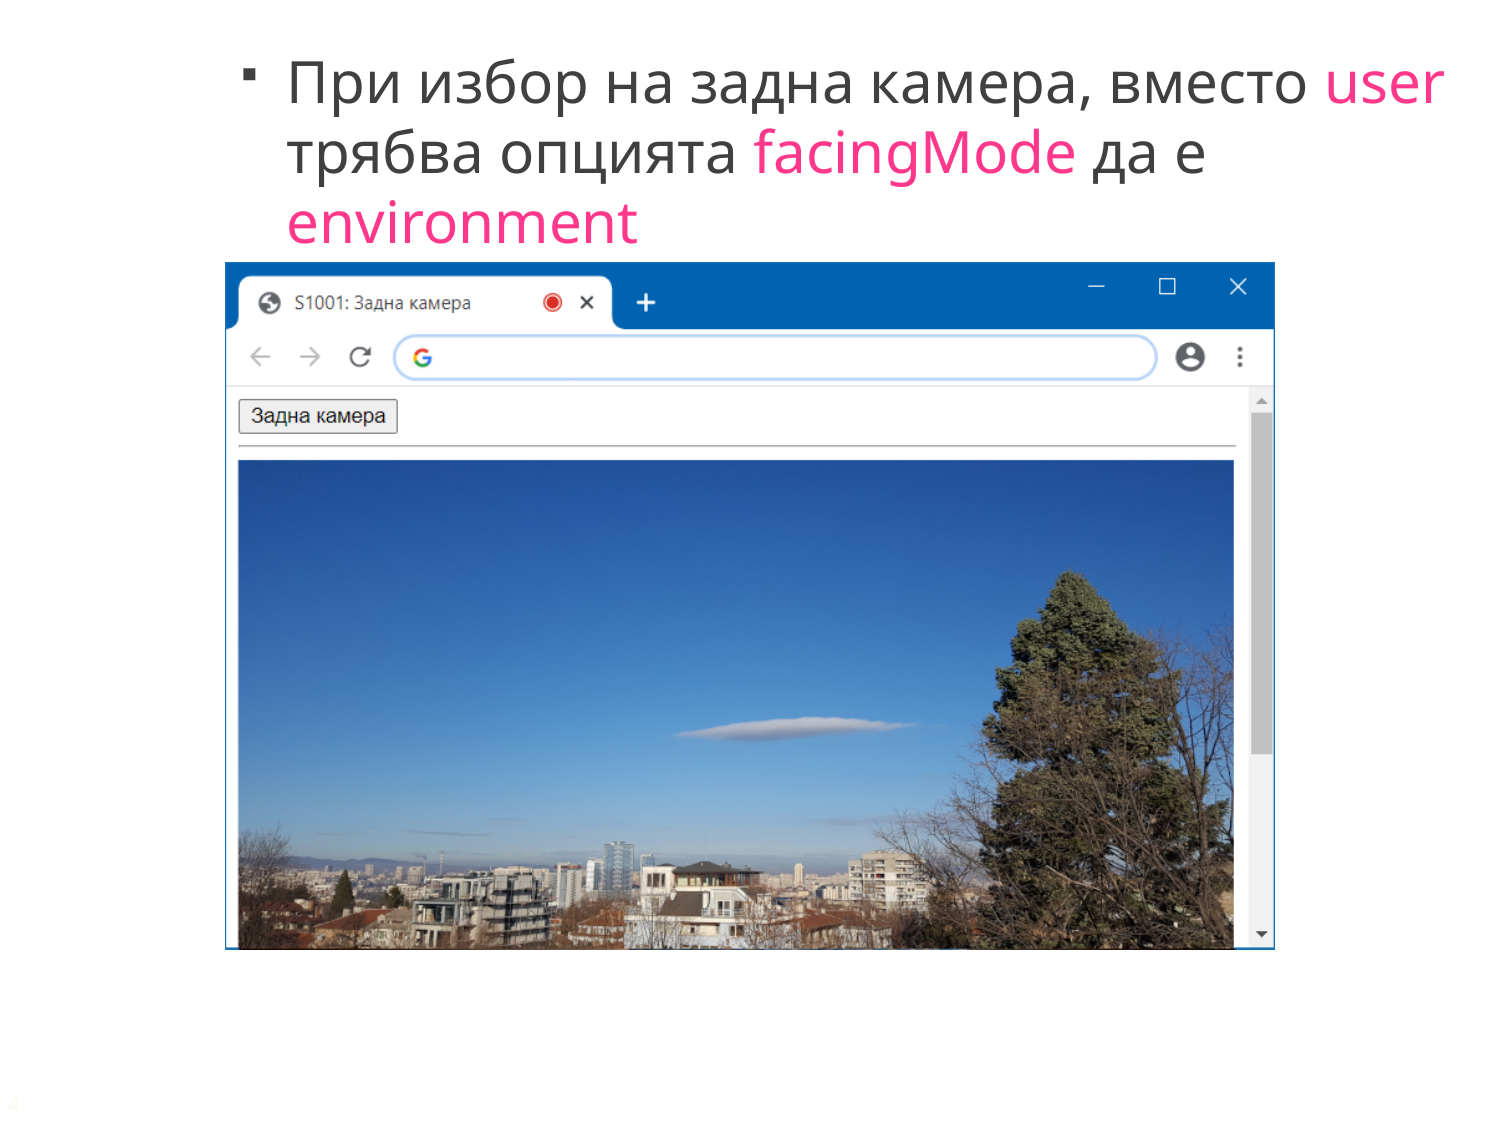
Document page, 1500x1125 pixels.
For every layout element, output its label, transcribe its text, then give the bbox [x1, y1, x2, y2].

picture [224, 262, 1276, 950]
list При избор на задна камера, вместо user трябва опцията facingMode да е environment [150, 37, 1488, 1113]
